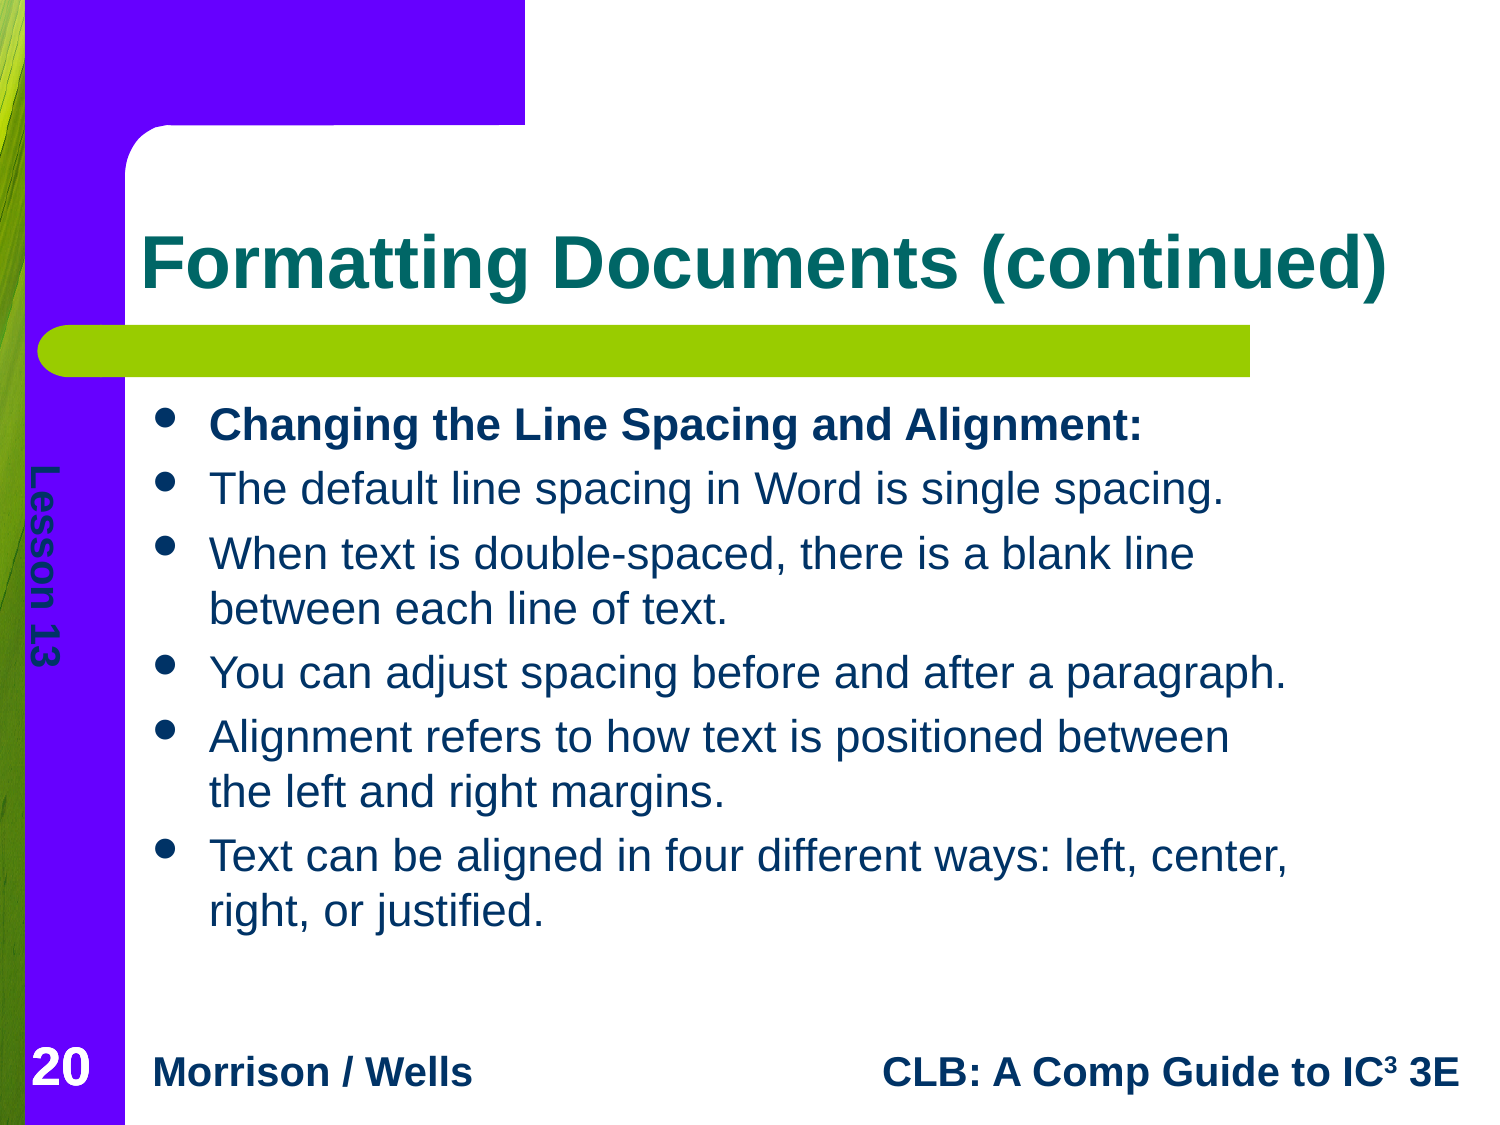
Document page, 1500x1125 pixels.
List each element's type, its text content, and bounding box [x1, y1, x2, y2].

text_box 20 [13, 1023, 111, 1105]
list Changing the Line Spacing and Alignment: The default line spacing in Word is single spacing. When text is double-spaced, there is a blank line between each line of text. You can adjust spacing before and after a paragraph. Alignment refers to how text is positioned between the left and right margins. Text can be aligned in four different ways: left, center, right, or justified. [137, 387, 1313, 1013]
title Formatting Documents (continued) [124, 124, 1426, 313]
picture [0, 0, 25, 1125]
